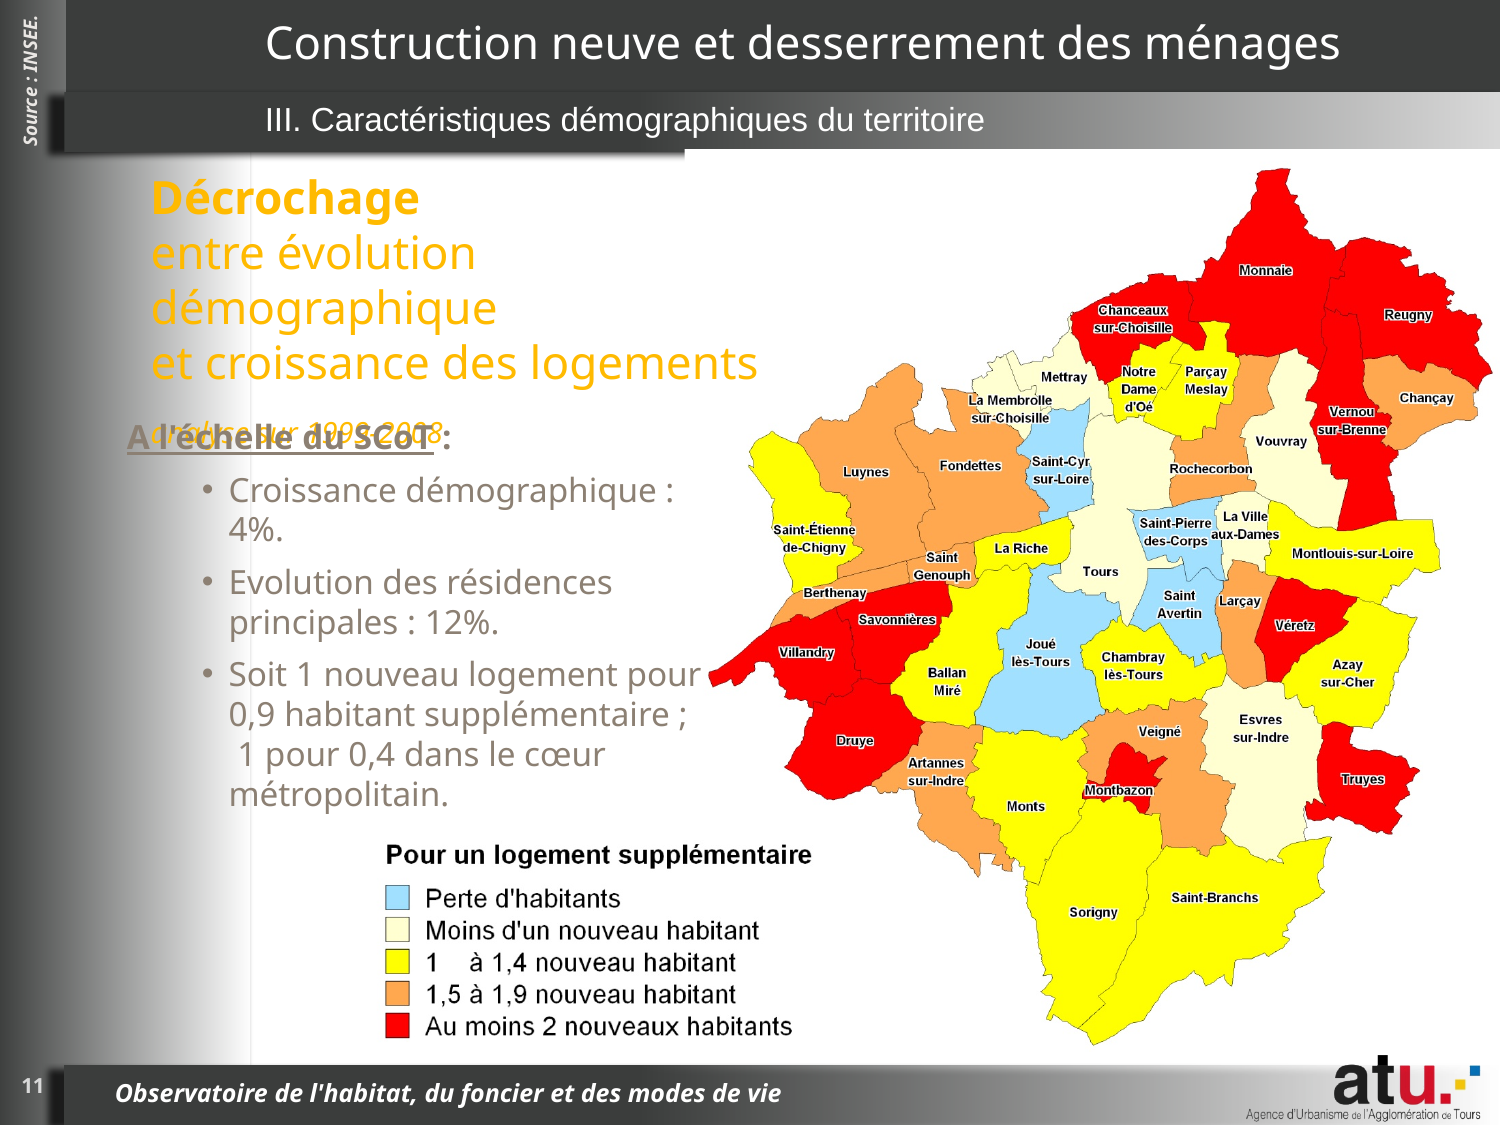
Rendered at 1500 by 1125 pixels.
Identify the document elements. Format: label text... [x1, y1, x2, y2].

text_box 11 [0, 1065, 67, 1125]
subtitle III. Caractéristiques démographiques du territoire [249, 90, 1247, 150]
text_box A l'échelle du SCoT : Croissance démographique : 4%. Evolution des résidences principales : 12%. Soit 1 nouveau logement pour 0,9 habitant supplémentaire ; 1 pour 0,4 dans le cœur métropolitain. [112, 408, 668, 821]
slide_number Source : INSEE. [14, 0, 45, 500]
picture [359, 148, 1500, 1124]
title Construction neuve et desserrement des ménages [249, 0, 1447, 83]
text_box Observatoire de l'habitat, du foncier et des modes de vie [76, 1070, 821, 1114]
text_box Décrochage entre évolution démographique et croissance des logements analyse sur 1999-2008 [135, 161, 668, 408]
